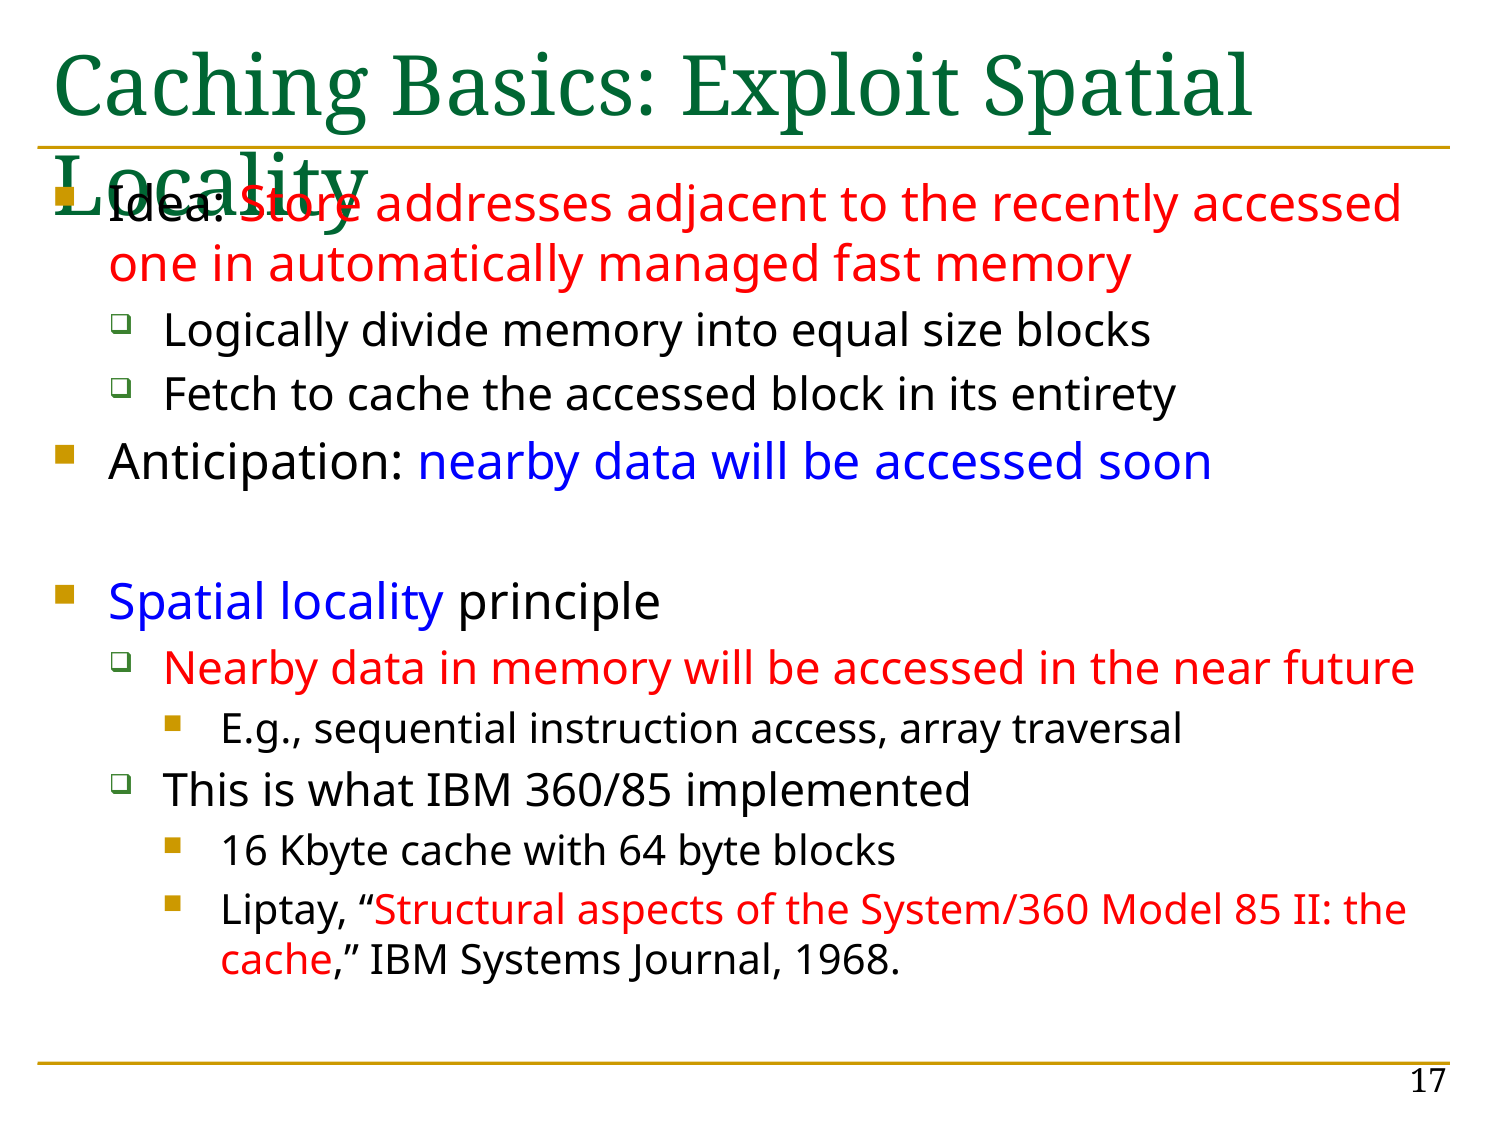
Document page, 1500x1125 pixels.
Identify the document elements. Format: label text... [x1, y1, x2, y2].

slide_number 17 [1111, 1036, 1462, 1112]
list Idea: Store addresses adjacent to the recently accessed one in automatically managed fast memory Logically divide memory into equal size blocks Fetch to cache the accessed block in its entirety Anticipation: nearby data will be accessed soon Spatial locality principle Nearby data in memory will be accessed in the near future E.g., sequential instruction access, array traversal This is what IBM 360/85 implemented 16 Kbyte cache with 64 byte blocks Liptay, “Structural aspects of the System/360 Model 85 II: the cache,” IBM Systems Journal, 1968. [37, 163, 1450, 1016]
title Caching Basics: Exploit Spatial Locality [37, 24, 1450, 163]
